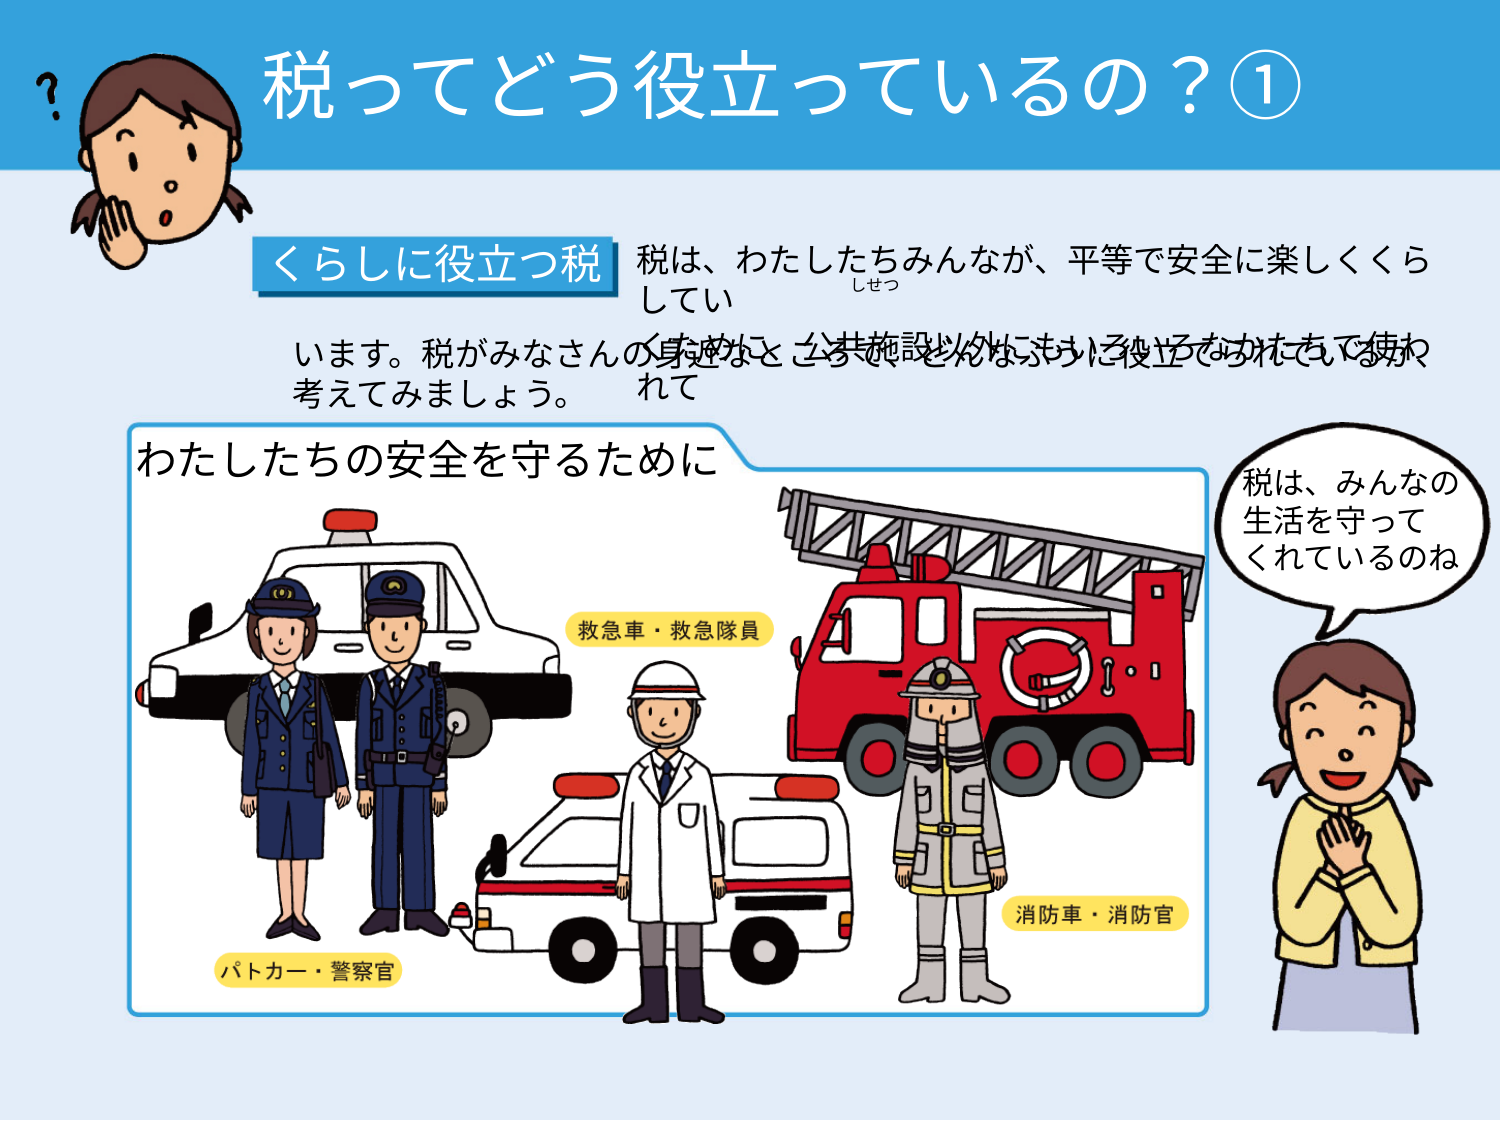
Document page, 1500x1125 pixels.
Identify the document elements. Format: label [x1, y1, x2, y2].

text_box [1210, 421, 1491, 646]
text_box [0, 0, 1500, 1120]
picture [135, 479, 1211, 1024]
